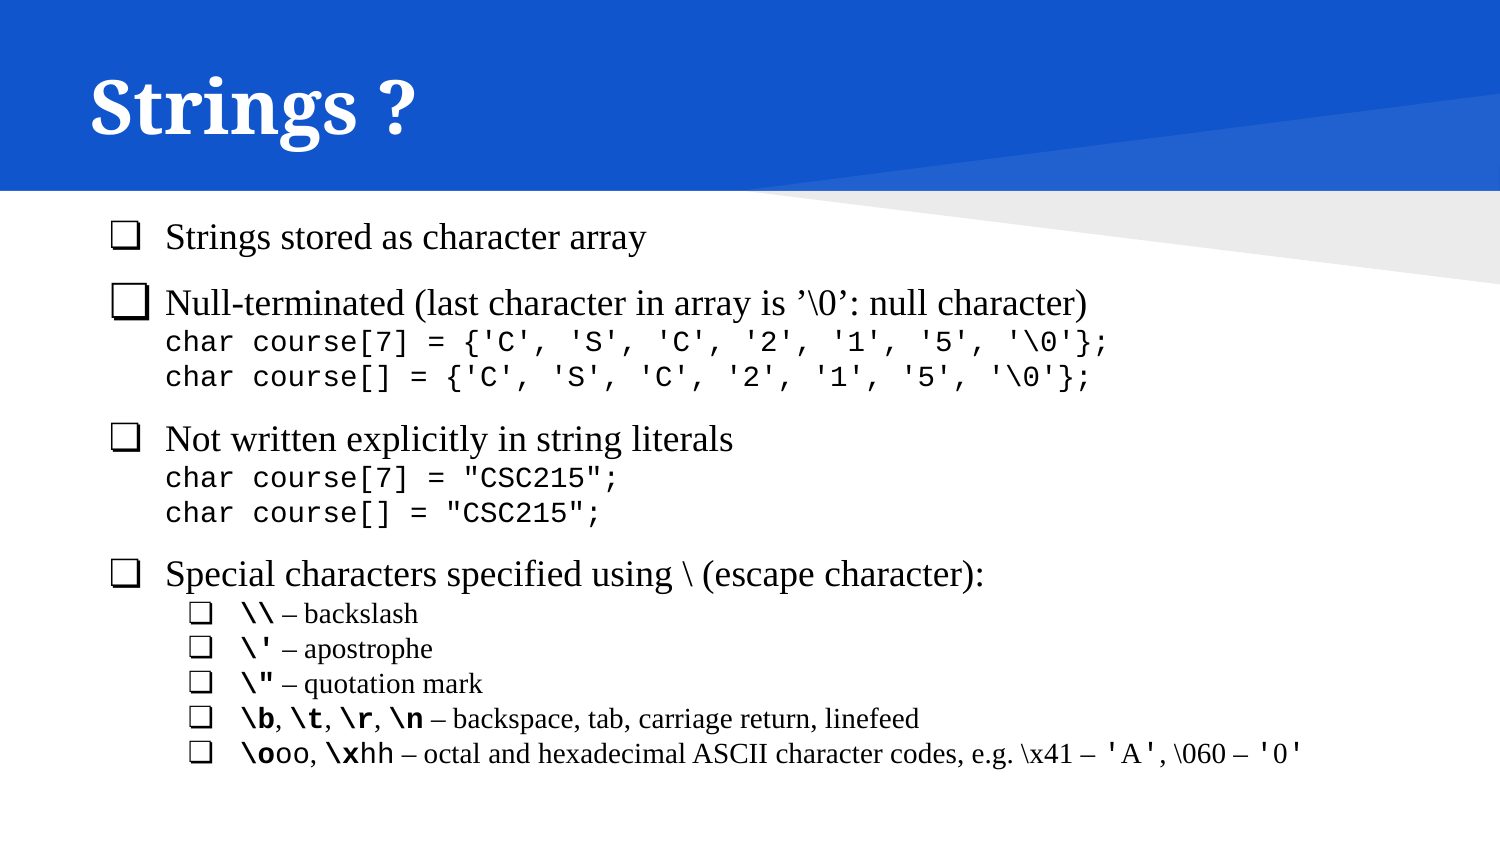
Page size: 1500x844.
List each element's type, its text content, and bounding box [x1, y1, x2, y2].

title Strings ? [75, 33, 1425, 175]
list Strings stored as character array Null-terminated (last character in array is ’\0’: null character) char course[7] = {'C', 'S', 'C', '2', '1', '5', '\0'}; char course[] = {'C', 'S', 'C', '2', '1', '5', '\0'}; Not written explicitly in string literals char course[7] = "CSC215"; char course[] = "CSC215"; Special characters specified using \ (escape character): \\ – backslash \' – apostrophe \" – quotation mark \b, \t, \r, \n – backspace, tab, carriage return, linefeed \ooo, \xhh – octal and hexadecimal ASCII character codes, e.g. \x41 – 'A', \060 – '0' [75, 196, 1425, 808]
